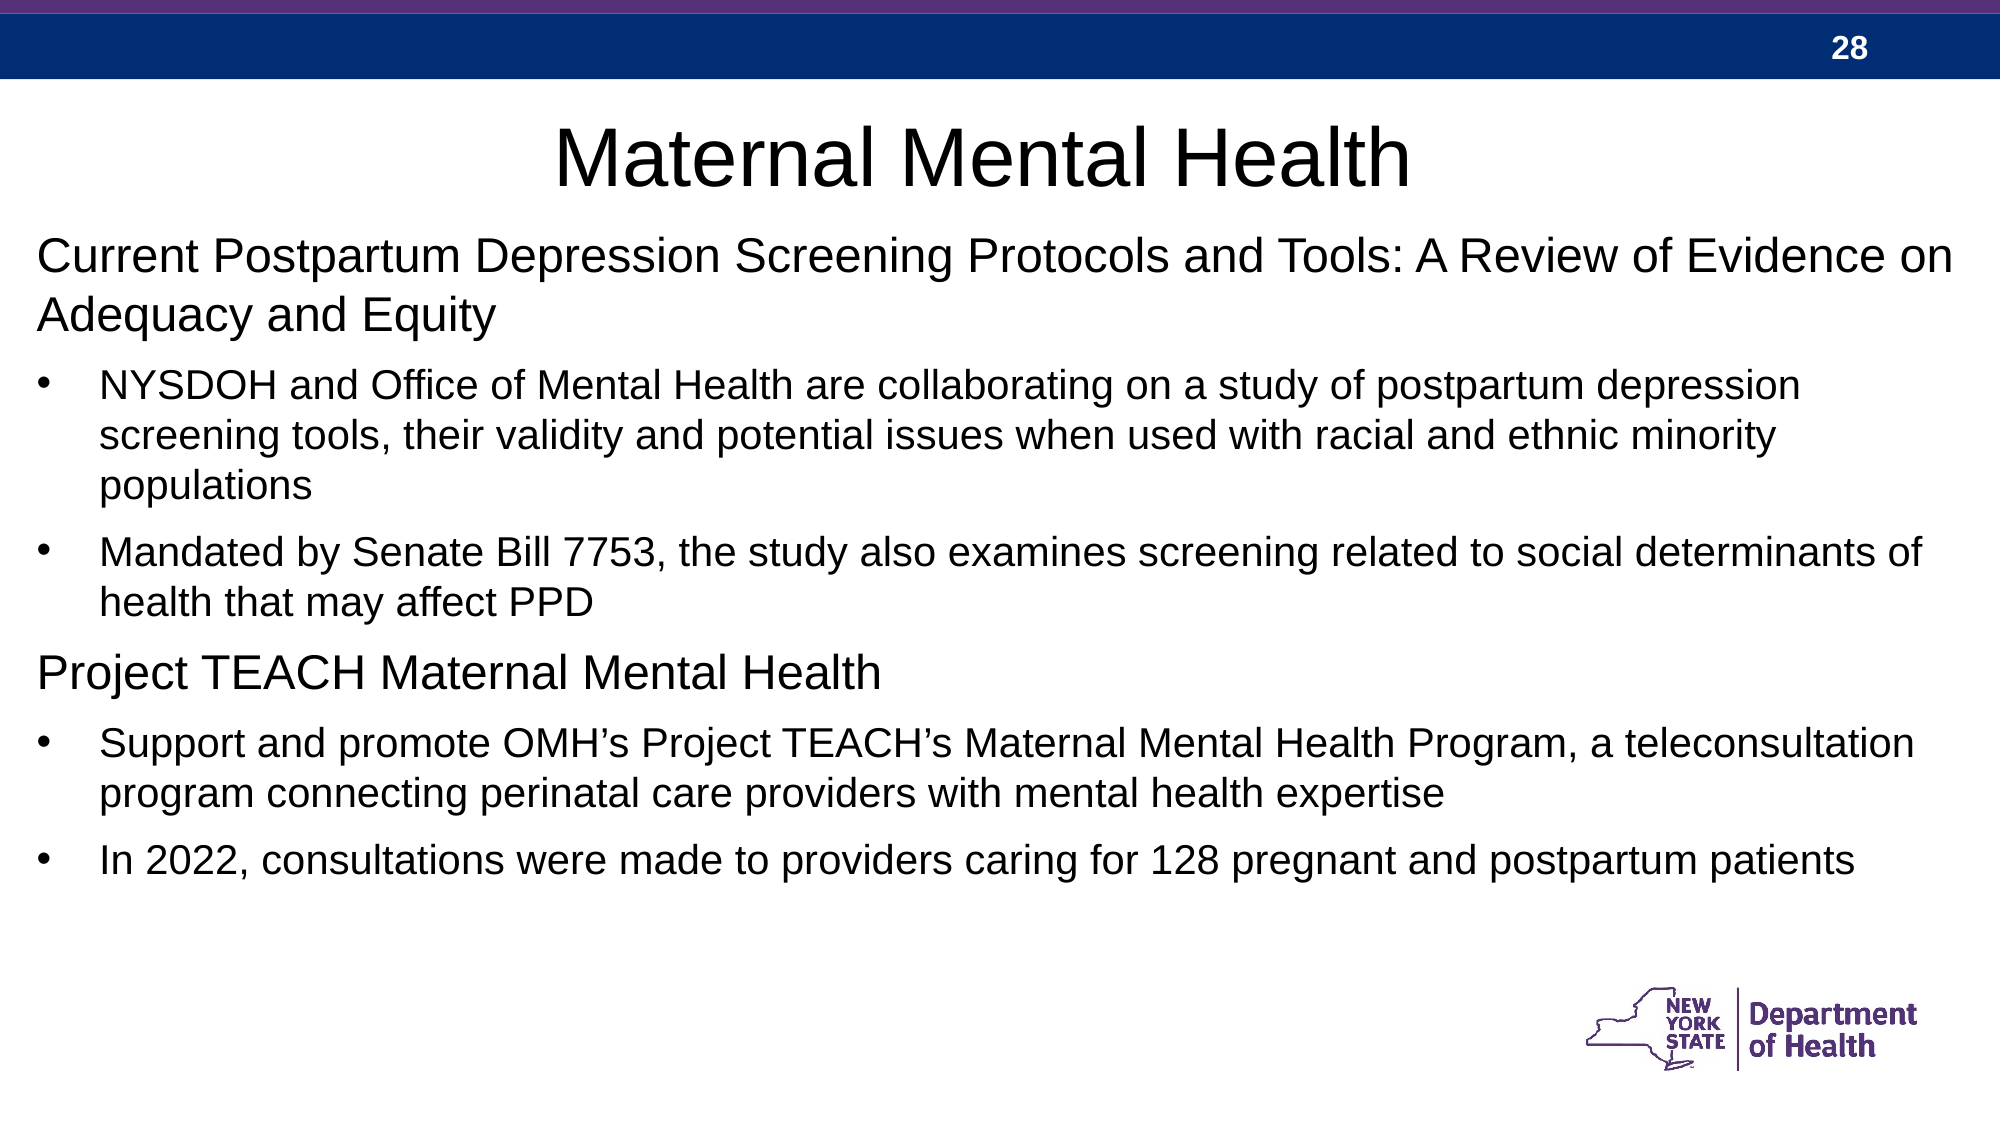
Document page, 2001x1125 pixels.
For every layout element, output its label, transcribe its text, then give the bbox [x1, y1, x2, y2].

picture [1586, 987, 1917, 1071]
text_box Current Postpartum Depression Screening Protocols and Tools: A Review of Evidence on Adequacy and Equity NYSDOH and Office of Mental Health are collaborating on a study of postpartum depression screening tools, their validity and potential issues when used with racial and ethnic minority populations Mandated by Senate Bill 7753, the study also examines screening related to social determinants of health that may affect PPD Project TEACH Maternal Mental Health Support and promote OMH’s Project TEACH’s Maternal Mental Health Program, a teleconsultation program connecting perinatal care providers with mental health expertise In 2022, consultations were made to providers caring for 128 pregnant and postpartum patients [16, 214, 1984, 893]
text_box Maternal Mental Health [33, 93, 1934, 214]
